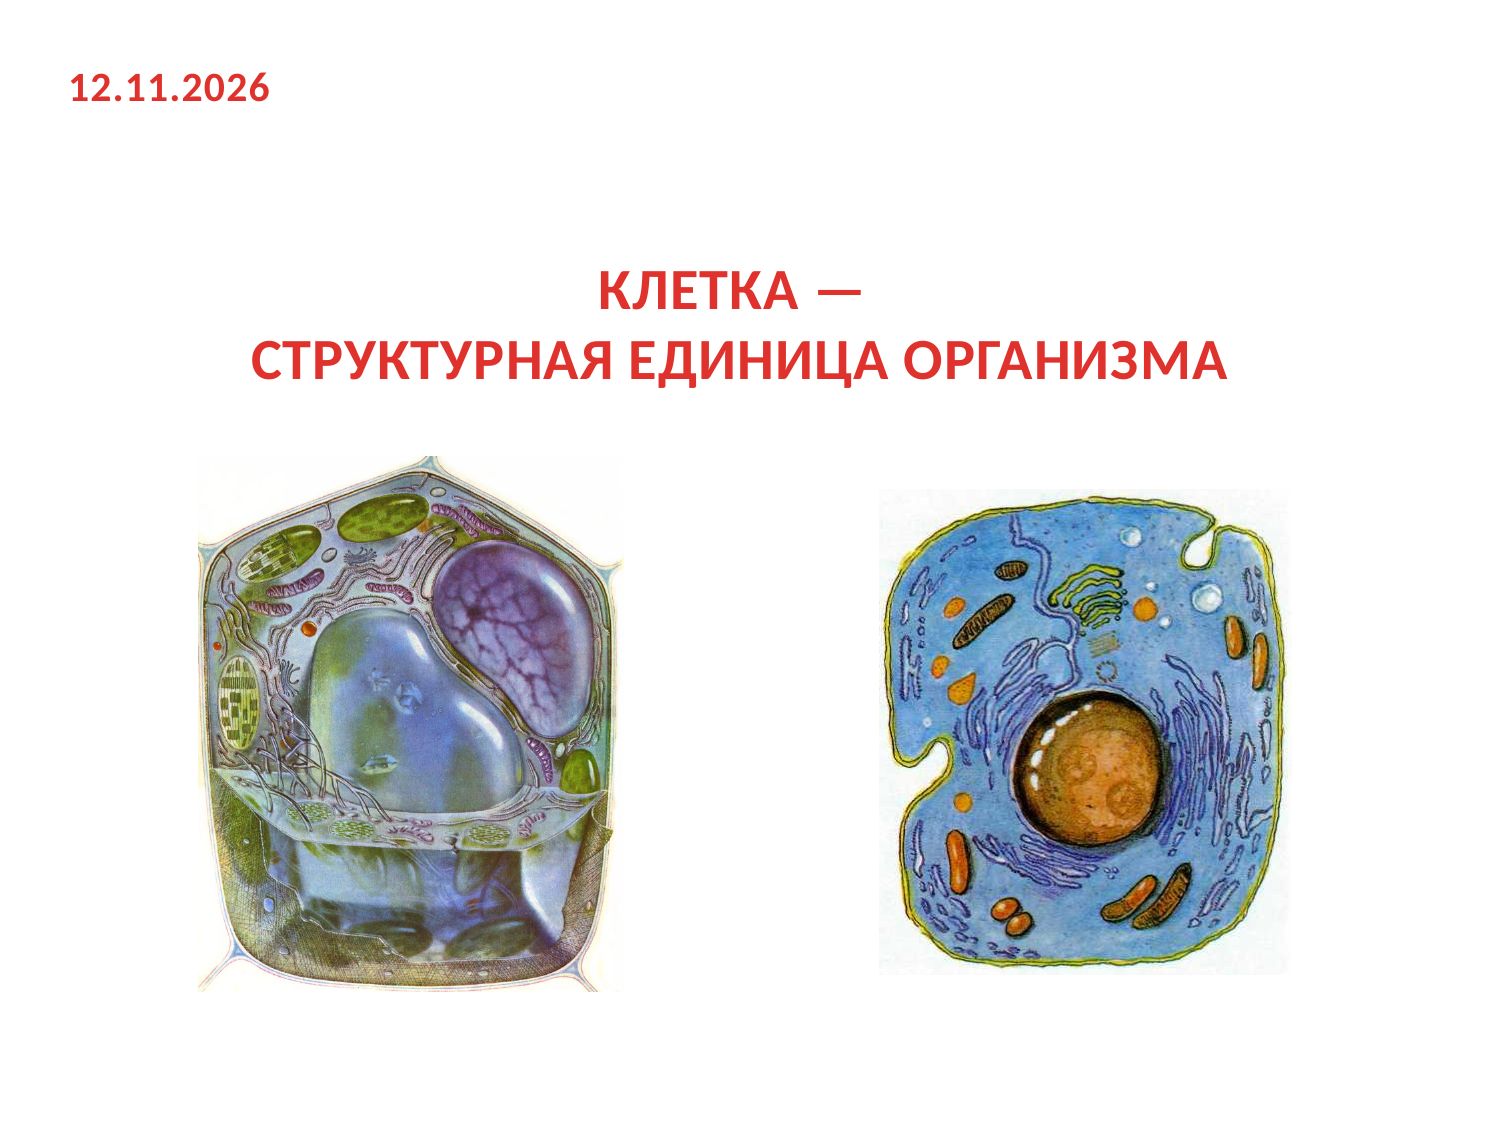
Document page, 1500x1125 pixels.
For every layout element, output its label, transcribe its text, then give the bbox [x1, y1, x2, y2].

picture [879, 488, 1292, 975]
picture [198, 455, 624, 992]
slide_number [53, 54, 404, 115]
text_box КЛЕТКА — СТРУКТУРНАЯ ЕДИНИЦА ОРГАНИЗМА [235, 243, 1244, 399]
